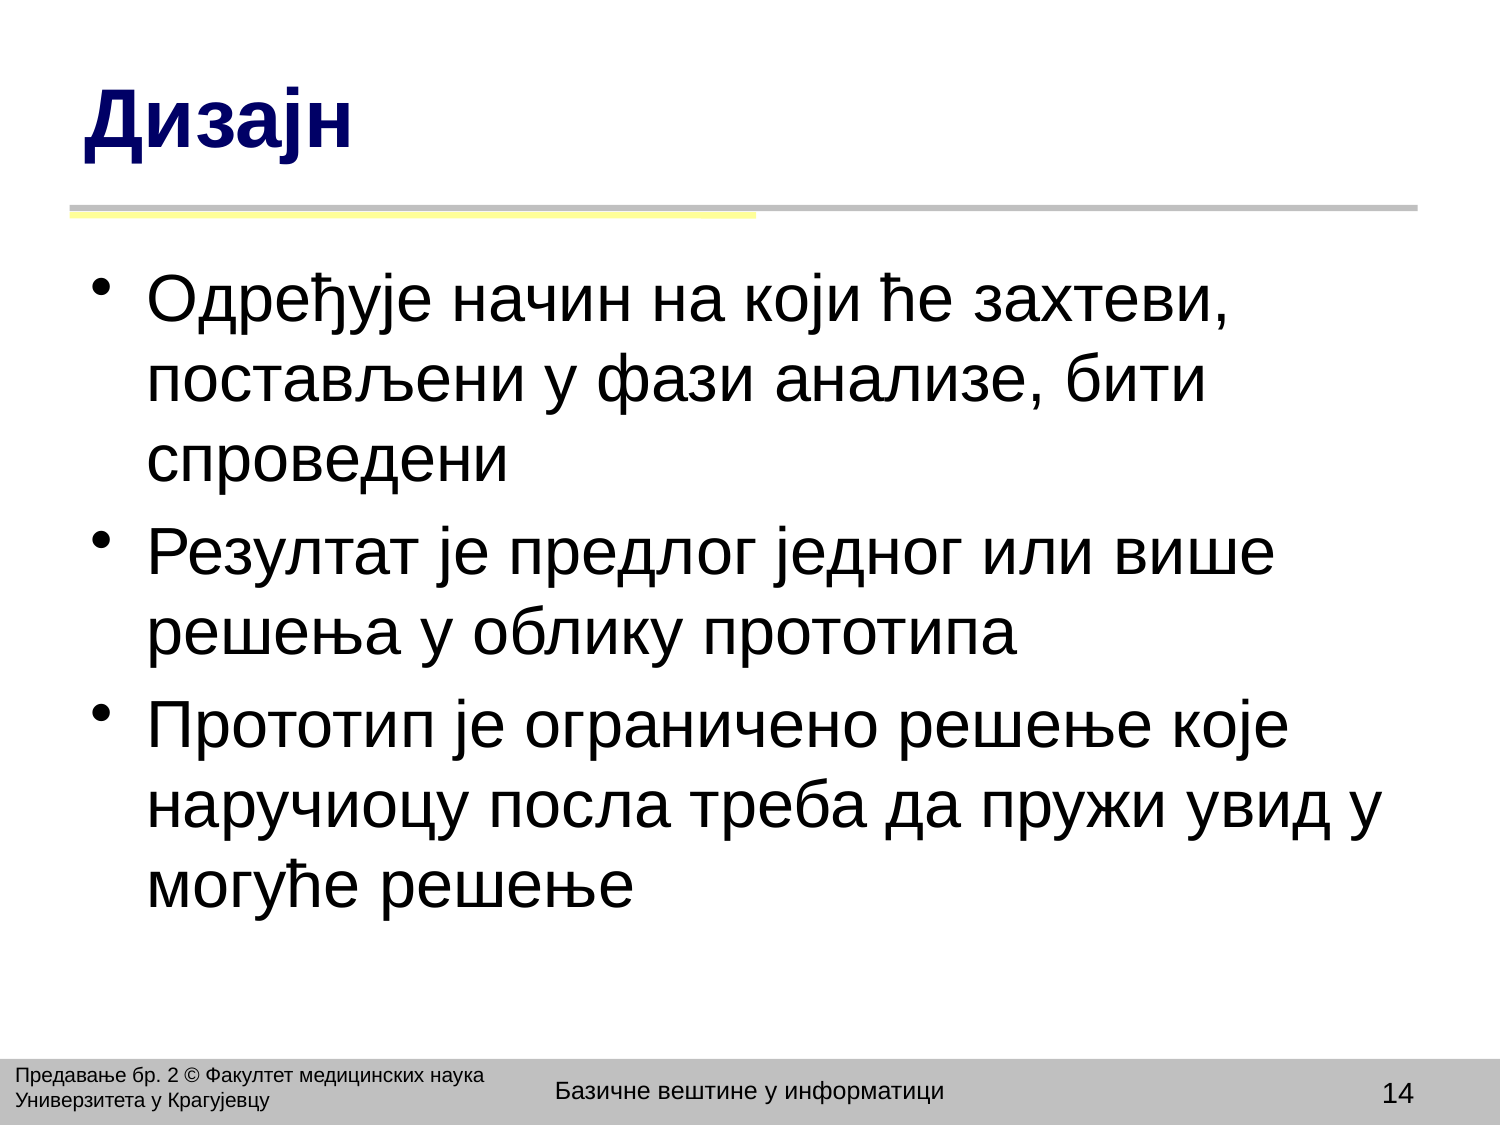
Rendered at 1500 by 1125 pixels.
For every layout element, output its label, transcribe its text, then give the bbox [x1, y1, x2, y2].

footer Базичне вештине у информатици [512, 1066, 988, 1125]
slide_number 14 [1079, 1066, 1430, 1125]
list Одређује начин на који ће захтеви, постављени у фази анализе, бити спроведени Резултат је предлог једног или више решења у облику прототипа Прототип је ограничено решење које наручиоцу посла треба да пружи увид у могуће решење [74, 246, 1426, 1023]
title Дизајн [69, 19, 1426, 208]
slide_number Предавање бр. 2 © Факултет медицинских наука Универзитета у Крагујевцу [0, 1053, 607, 1108]
